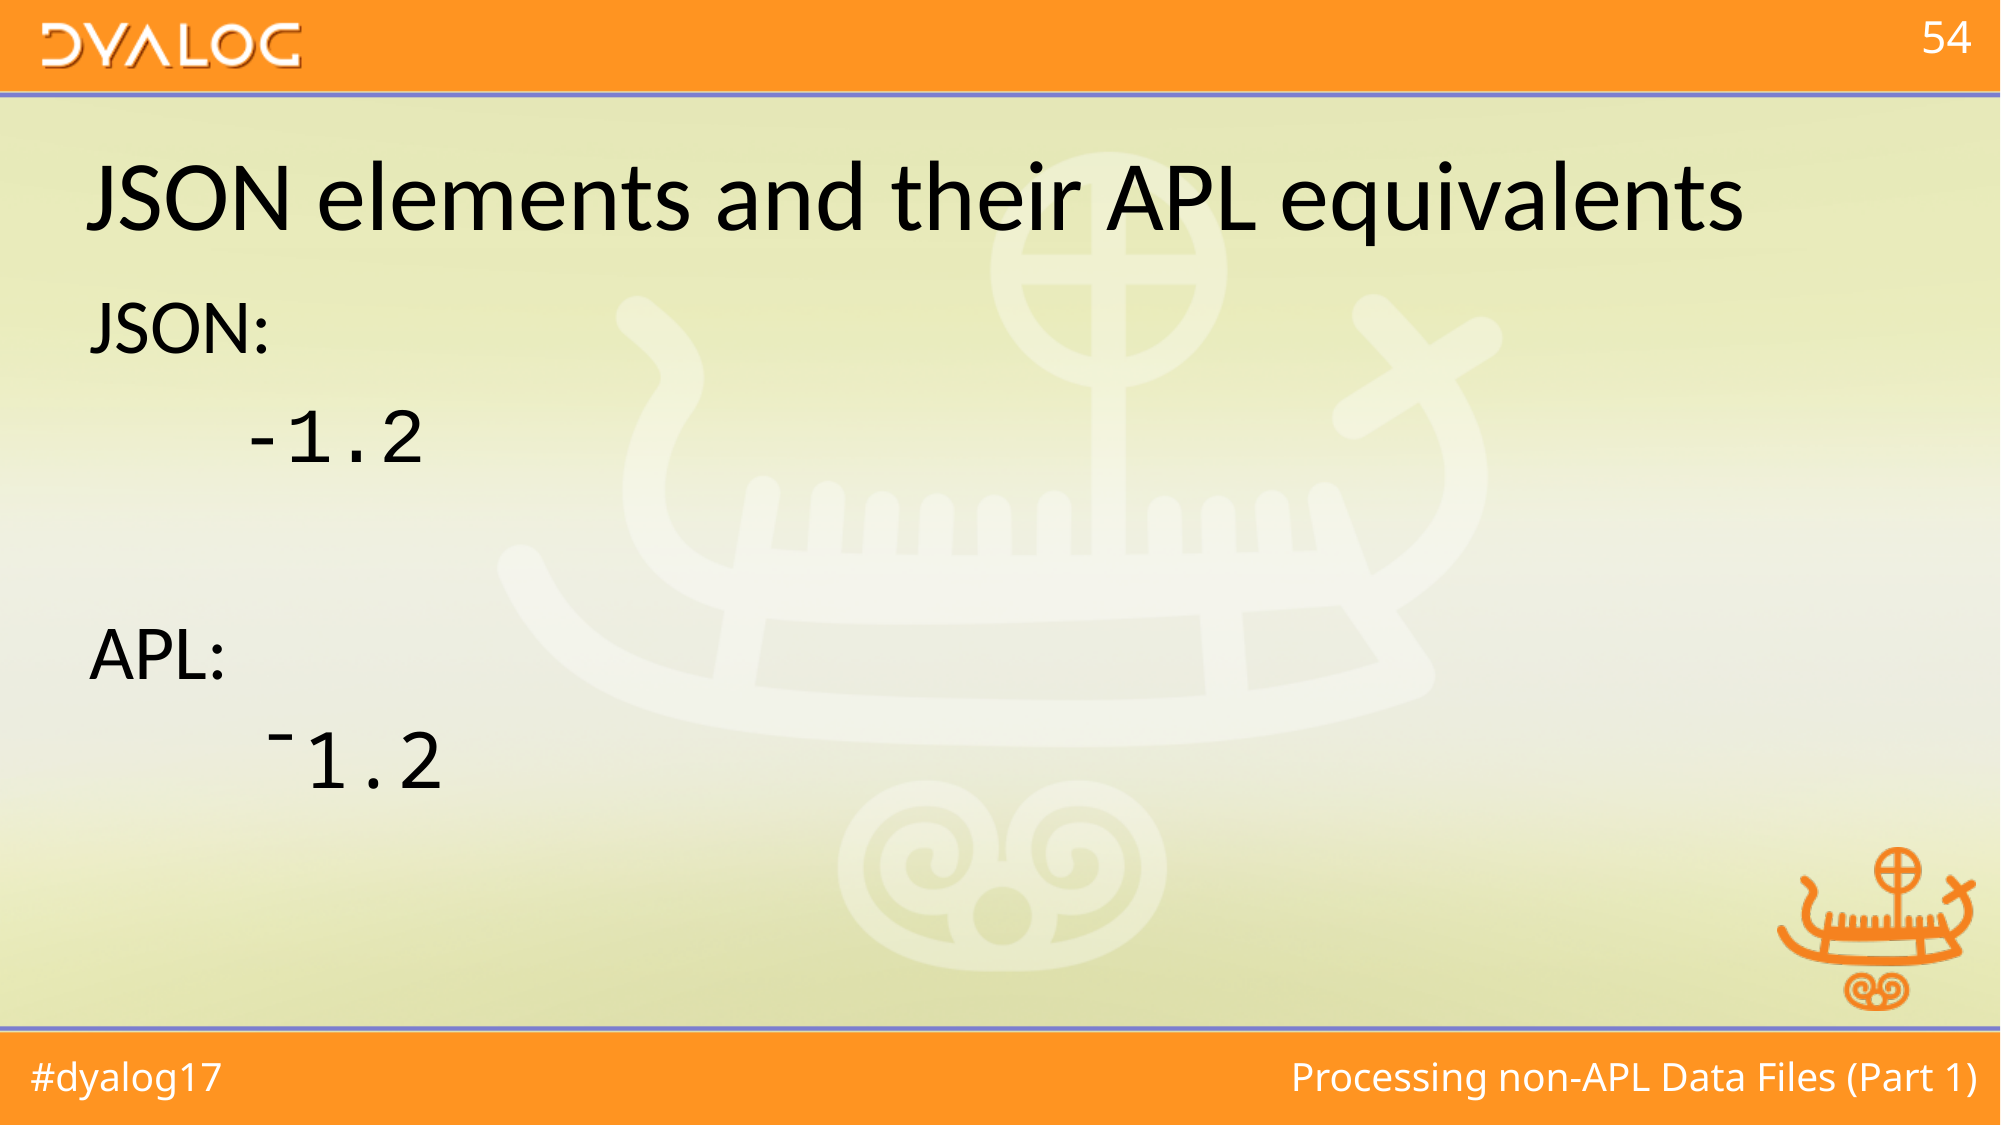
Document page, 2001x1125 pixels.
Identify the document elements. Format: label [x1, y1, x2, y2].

title [70, 125, 1900, 256]
list [74, 267, 1426, 1011]
picture [0, 0, 2001, 1125]
